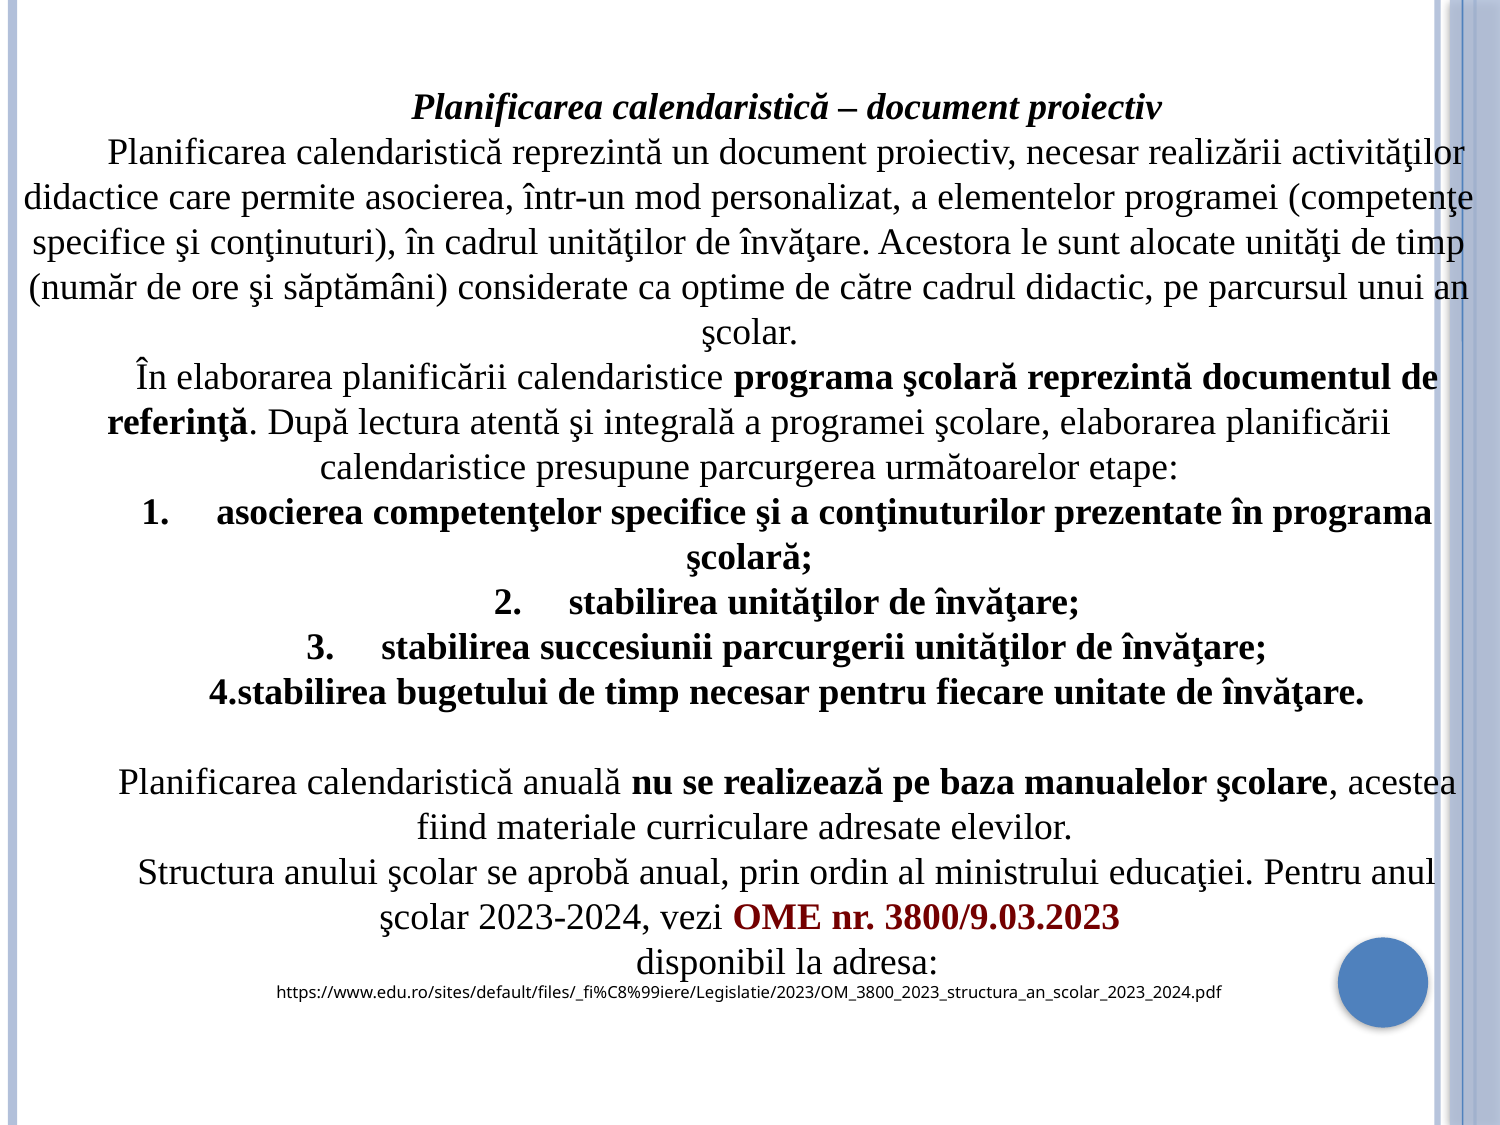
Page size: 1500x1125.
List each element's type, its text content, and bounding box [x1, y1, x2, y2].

text_box Planificarea calendaristică – document proiectiv Planificarea calendaristică reprezintă un document proiectiv, necesar realizării activităţilor didactice care permite asocierea, într-un mod personalizat, a elementelor programei (competenţe specifice şi conţinuturi), în cadrul unităţilor de învăţare. Acestora le sunt alocate unităţi de timp (număr de ore şi săptămâni) considerate ca optime de către cadrul didactic, pe parcursul unui an şcolar. În elaborarea planificării calendaristice programa şcolară reprezintă documentul de referinţă. După lectura atentă şi integrală a programei şcolare, elaborarea planificării calendaristice presupune parcurgerea următoarelor etape: 1. asocierea competenţelor specifice şi a conţinuturilor prezentate în programa şcolară; 2. stabilirea unităţilor de învăţare; 3. stabilirea succesiunii parcurgerii unităţilor de învăţare; stabilirea bugetului de timp necesar pentru fiecare unitate de învăţare. Planificarea calendaristică anuală nu se realizează pe baza manualelor şcolare, acestea fiind materiale curriculare adresate elevilor. Structura anului şcolar se aprobă anual, prin ordin al ministrului educaţiei. Pentru anul şcolar 2023-2024, vezi OME nr. 3800/9.03.2023 disponibil la adresa: https://www.edu.ro/sites/default/files/_fi%C8%99iere/Legislatie/2023/OM_3800_2023_structura_an_scolar_2023_2024.pdf [0, 74, 1500, 1030]
